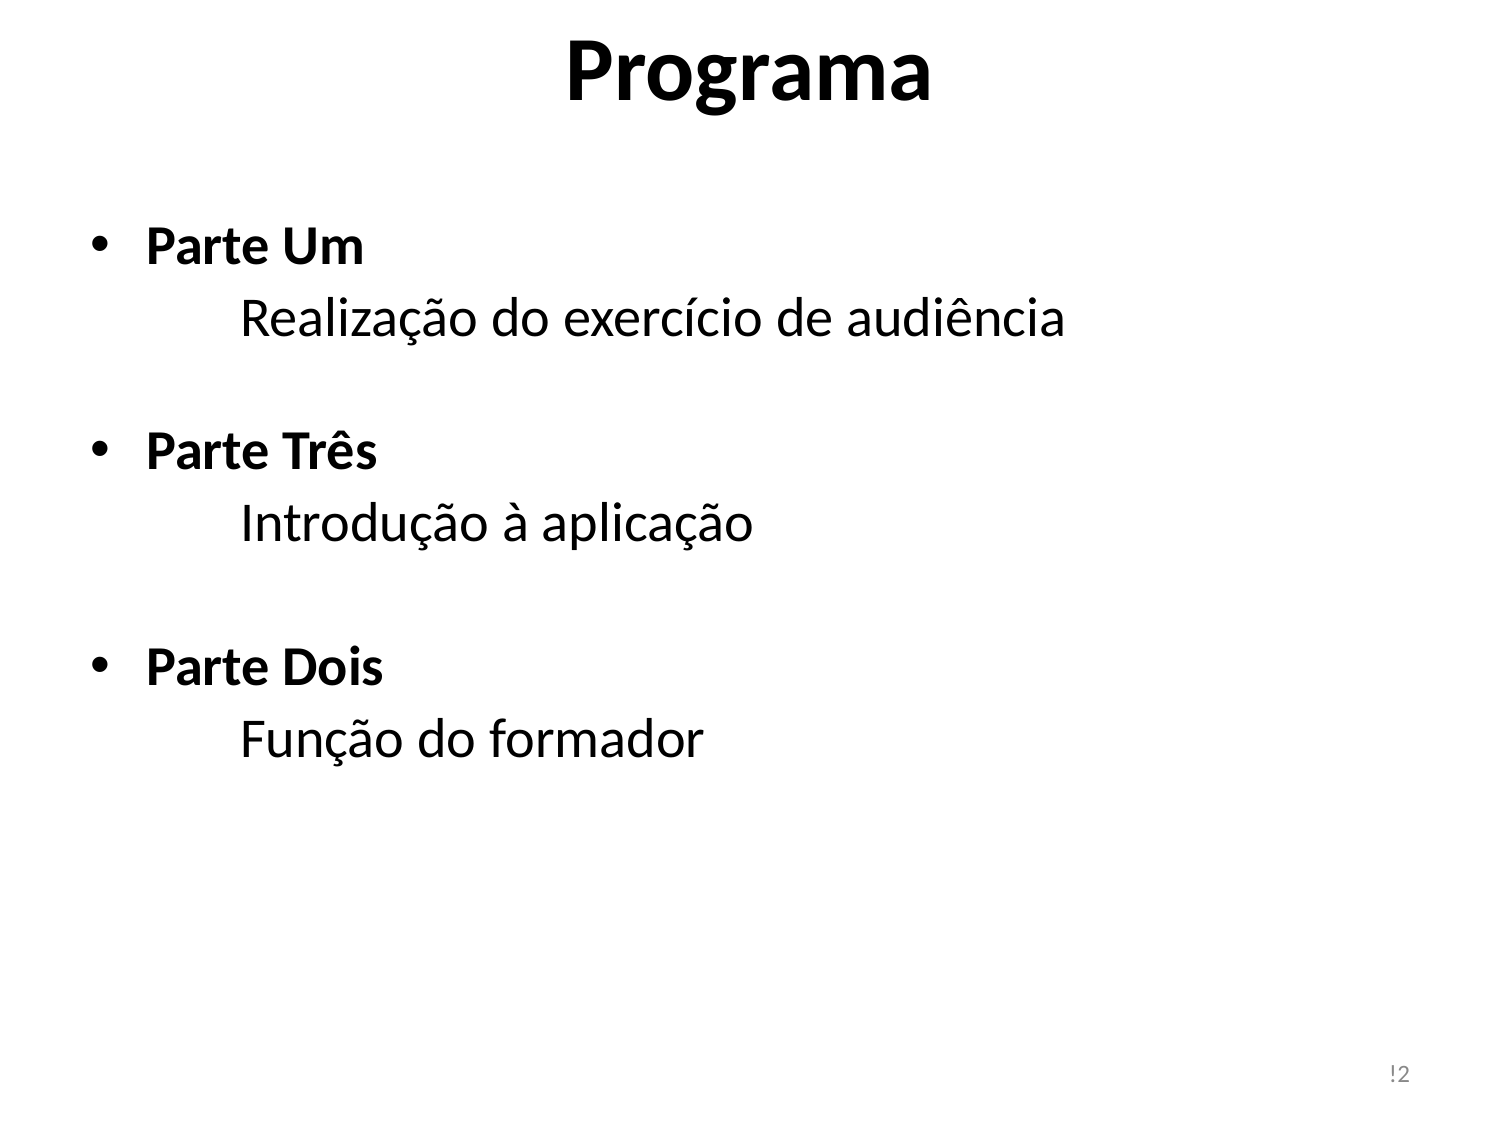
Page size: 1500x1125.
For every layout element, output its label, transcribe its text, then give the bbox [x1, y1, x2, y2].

list Parte Um Realização do exercício de audiência Parte Três Introdução à aplicação Parte Dois Função do formador [75, 208, 1472, 1013]
slide_number !2 [1074, 1042, 1425, 1103]
title Programa [75, 0, 1425, 128]
